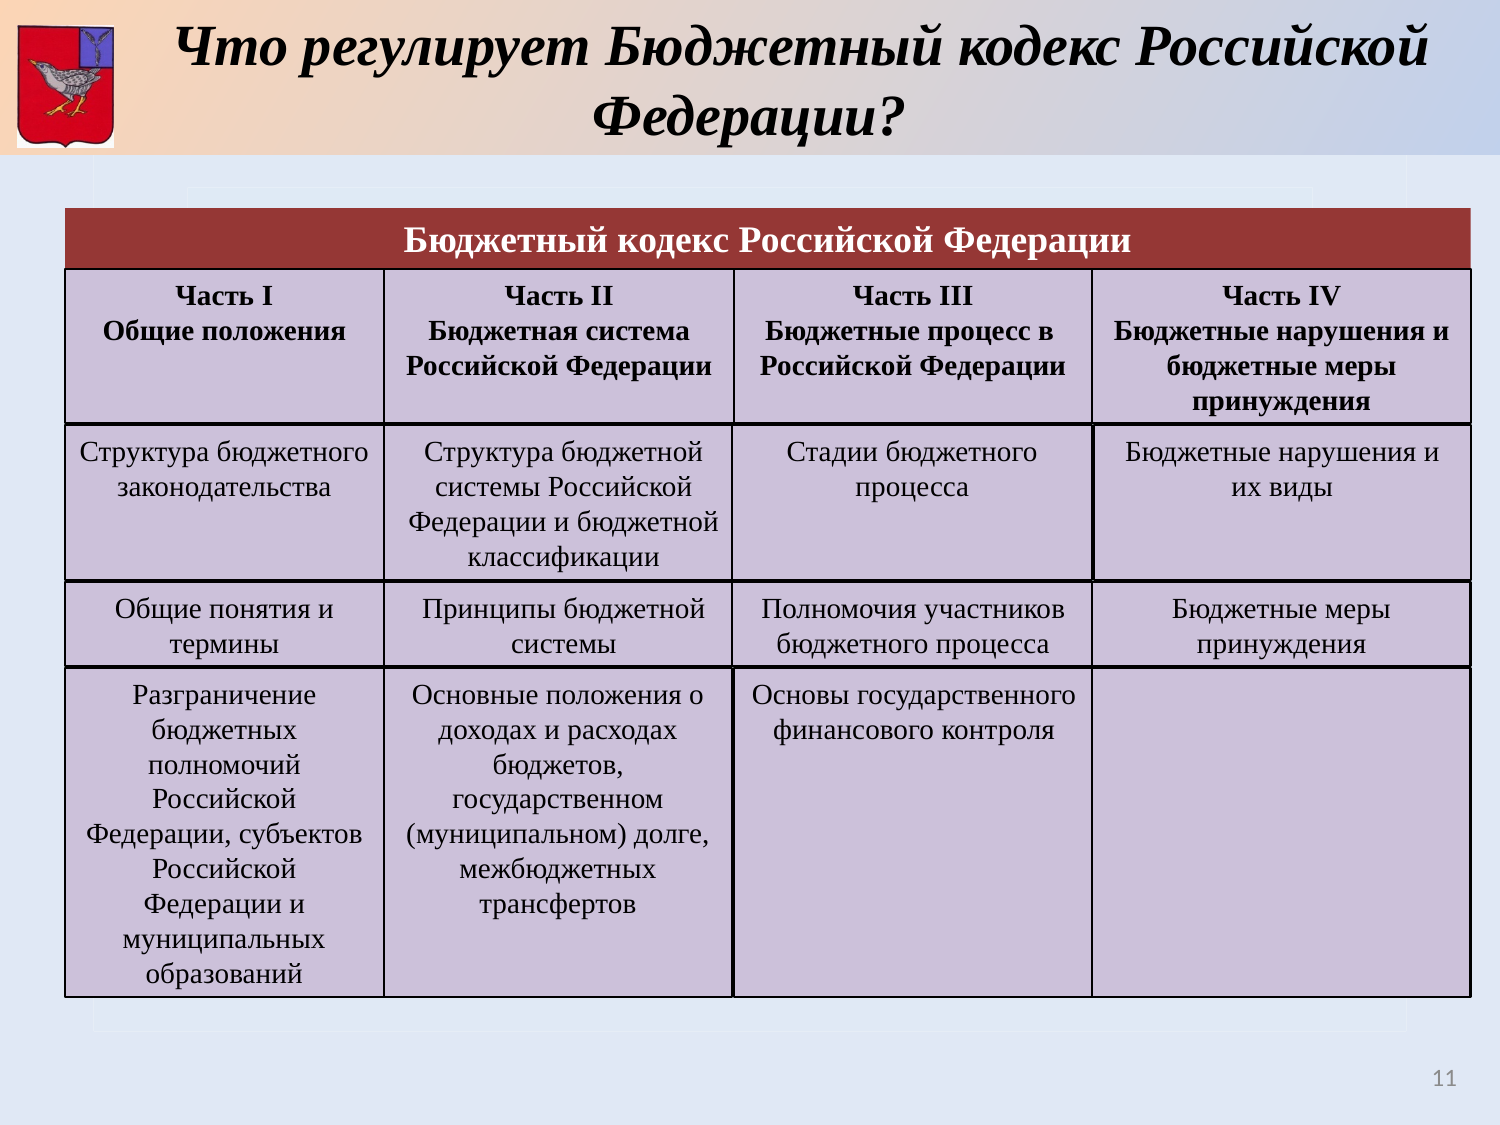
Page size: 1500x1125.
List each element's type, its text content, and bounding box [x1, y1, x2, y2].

text_box Что регулирует Бюджетный кодекс Российской Федерации? [0, 0, 1500, 155]
text_box Бюджетные нарушения и их виды [1093, 425, 1471, 580]
text_box Часть I Общие положения [65, 268, 384, 424]
text_box Стадии бюджетного процесса [732, 425, 1093, 580]
text_box Основные положения о доходах и расходах бюджетов, государственном (муниципальном) долге, межбюджетных трансфертов [383, 667, 733, 997]
text_box Часть II Бюджетная система Российской Федерации [384, 268, 735, 424]
picture [16, 25, 114, 149]
text_box Часть III Бюджетные процесс в Российской Федерации [735, 268, 1092, 424]
text_box Общие понятия и термины [64, 581, 384, 667]
text_box Бюджетный кодекс Российской Федерации [65, 208, 1471, 268]
text_box Бюджетные меры принуждения [1092, 581, 1471, 667]
text_box Принципы бюджетной системы [384, 581, 732, 667]
text_box Структура бюджетного законодательства [64, 425, 383, 580]
text_box Основы государственного финансового контроля [734, 667, 1092, 997]
text_box Часть IV Бюджетные нарушения и бюджетные меры принуждения [1092, 268, 1471, 424]
text_box Полномочия участников бюджетного процесса [732, 581, 1092, 667]
slide_number 11 [1411, 1046, 1473, 1107]
text_box [1092, 667, 1471, 997]
text_box Структура бюджетной системы Российской Федерации и бюджетной классификации [383, 425, 732, 580]
text_box Разграничение бюджетных полномочий Российской Федерации, субъектов Российской Федерации и муниципальных образований [65, 667, 383, 997]
